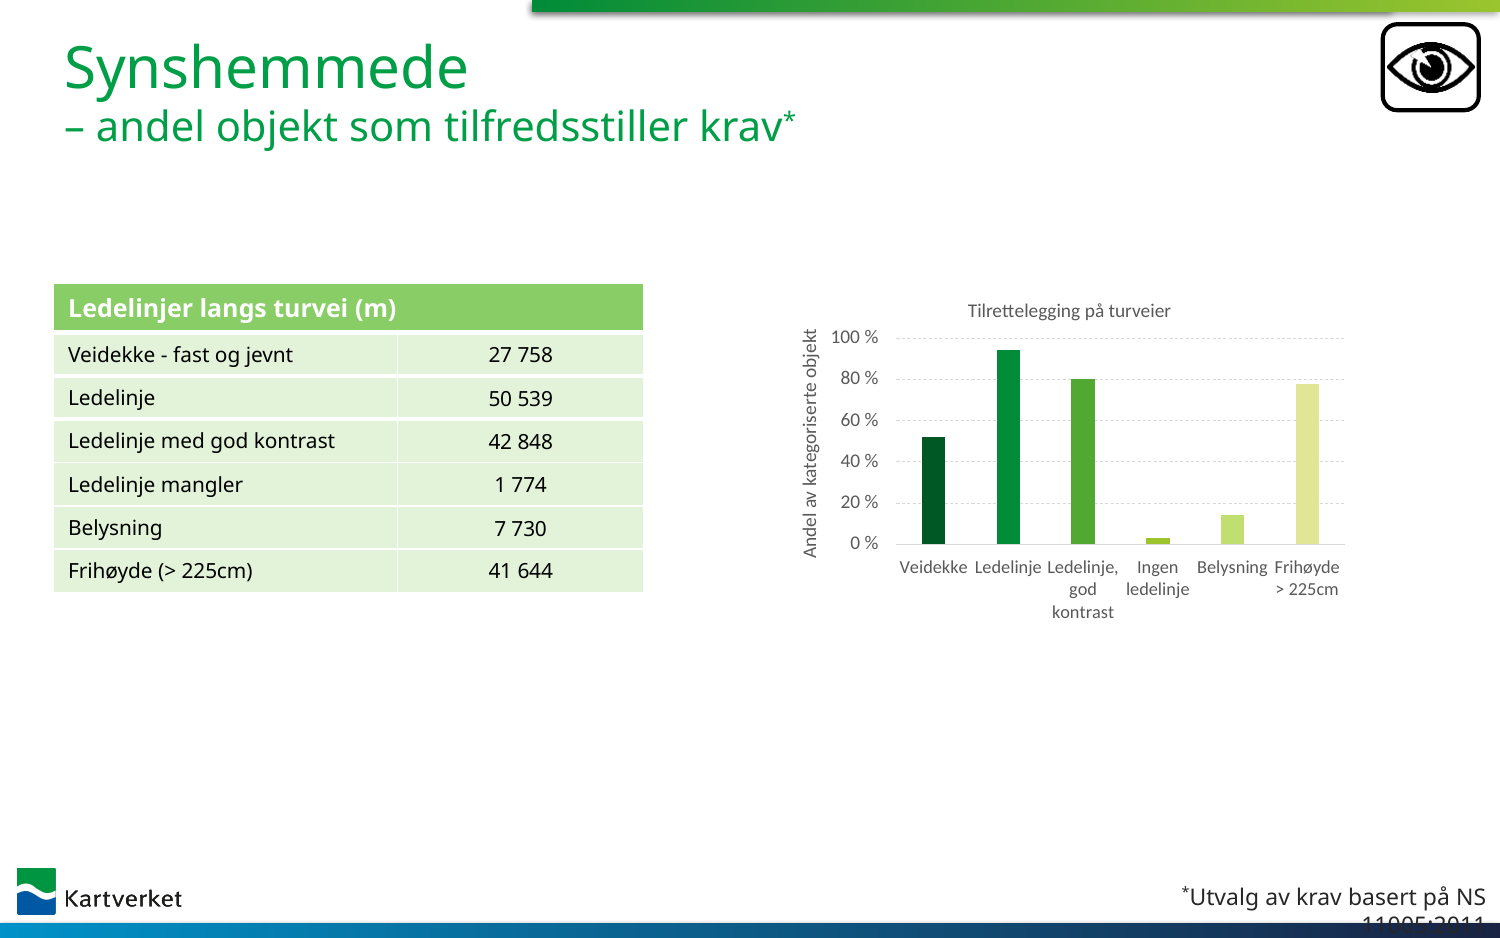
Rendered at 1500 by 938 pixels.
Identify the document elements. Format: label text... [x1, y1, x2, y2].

table_cell Ledelinje [54, 378, 397, 417]
table_cell 41 644 [398, 550, 643, 592]
table_cell 1 774 [398, 463, 643, 505]
table_cell 27 758 [398, 335, 643, 374]
table_cell Veidekke - fast og jevnt [54, 335, 397, 374]
table_cell Ledelinje med god kontrast [54, 421, 397, 462]
table_cell Ledelinje mangler [54, 463, 397, 505]
table_cell Frihøyde (> 225cm) [54, 550, 397, 592]
table_header Ledelinjer langs turvei (m) [54, 284, 643, 330]
text_box Synshemmede – andel objekt som tilfredsstiller krav* [49, 24, 1431, 158]
table_cell 7 730 [398, 507, 643, 548]
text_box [1382, 24, 1480, 111]
picture [791, 291, 1348, 630]
table_cell Belysning [54, 507, 397, 548]
table_cell 50 539 [398, 378, 643, 417]
text_box *Utvalg av krav basert på NS 11005:2011 [1068, 873, 1500, 938]
table_cell 42 848 [398, 421, 643, 462]
